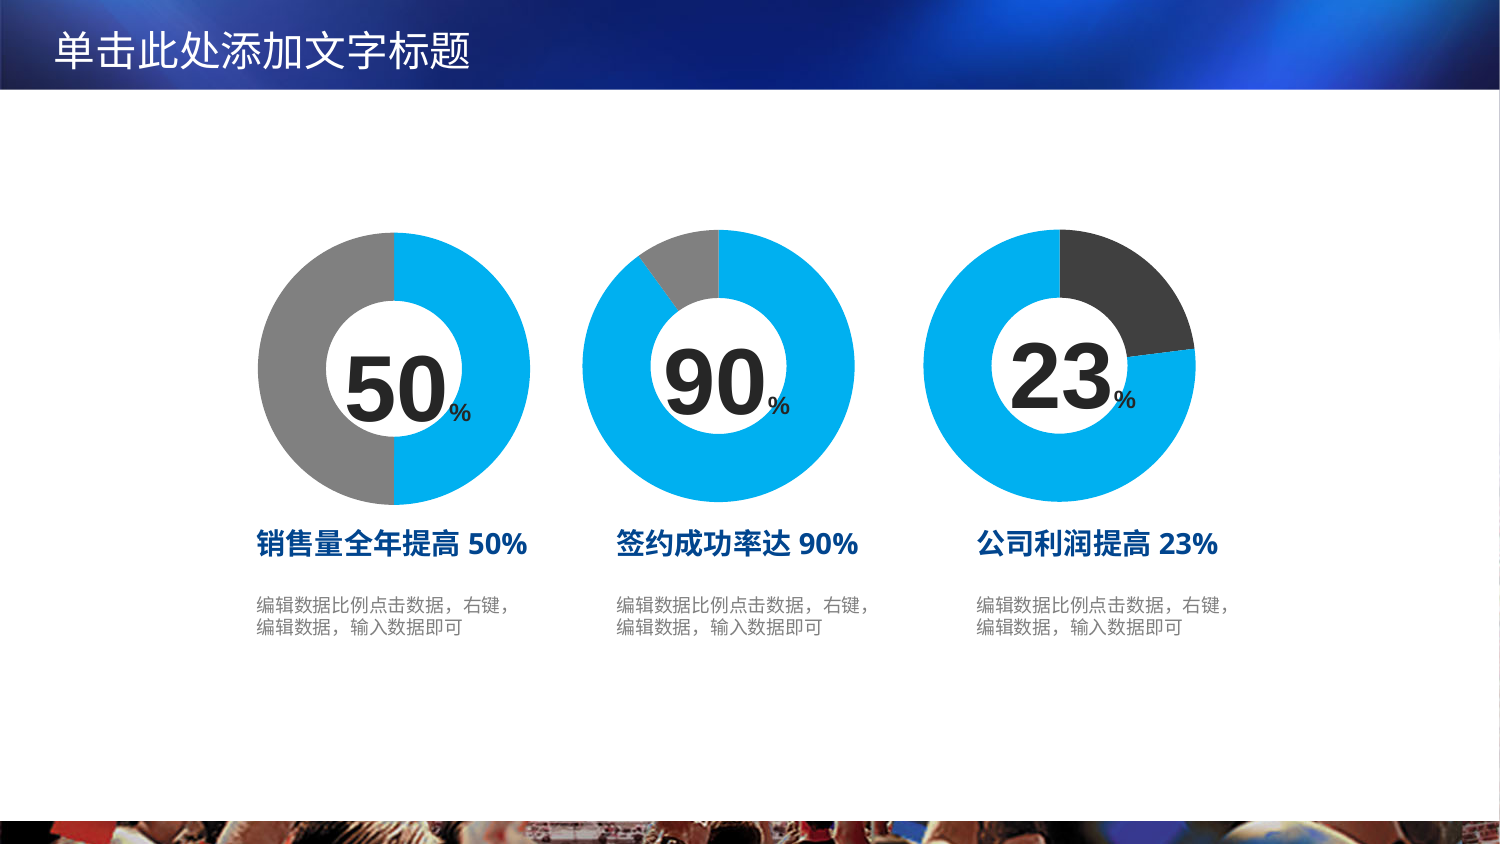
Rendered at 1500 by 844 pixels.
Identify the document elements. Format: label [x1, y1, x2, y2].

text_box [481, 223, 821, 509]
slide_number [1074, 782, 1425, 827]
text_box [822, 223, 1297, 508]
text_box [604, 519, 923, 671]
picture [0, 821, 1500, 844]
text_box [964, 519, 1294, 671]
text_box [216, 226, 571, 511]
text_box [244, 519, 564, 671]
picture [0, 0, 1500, 89]
